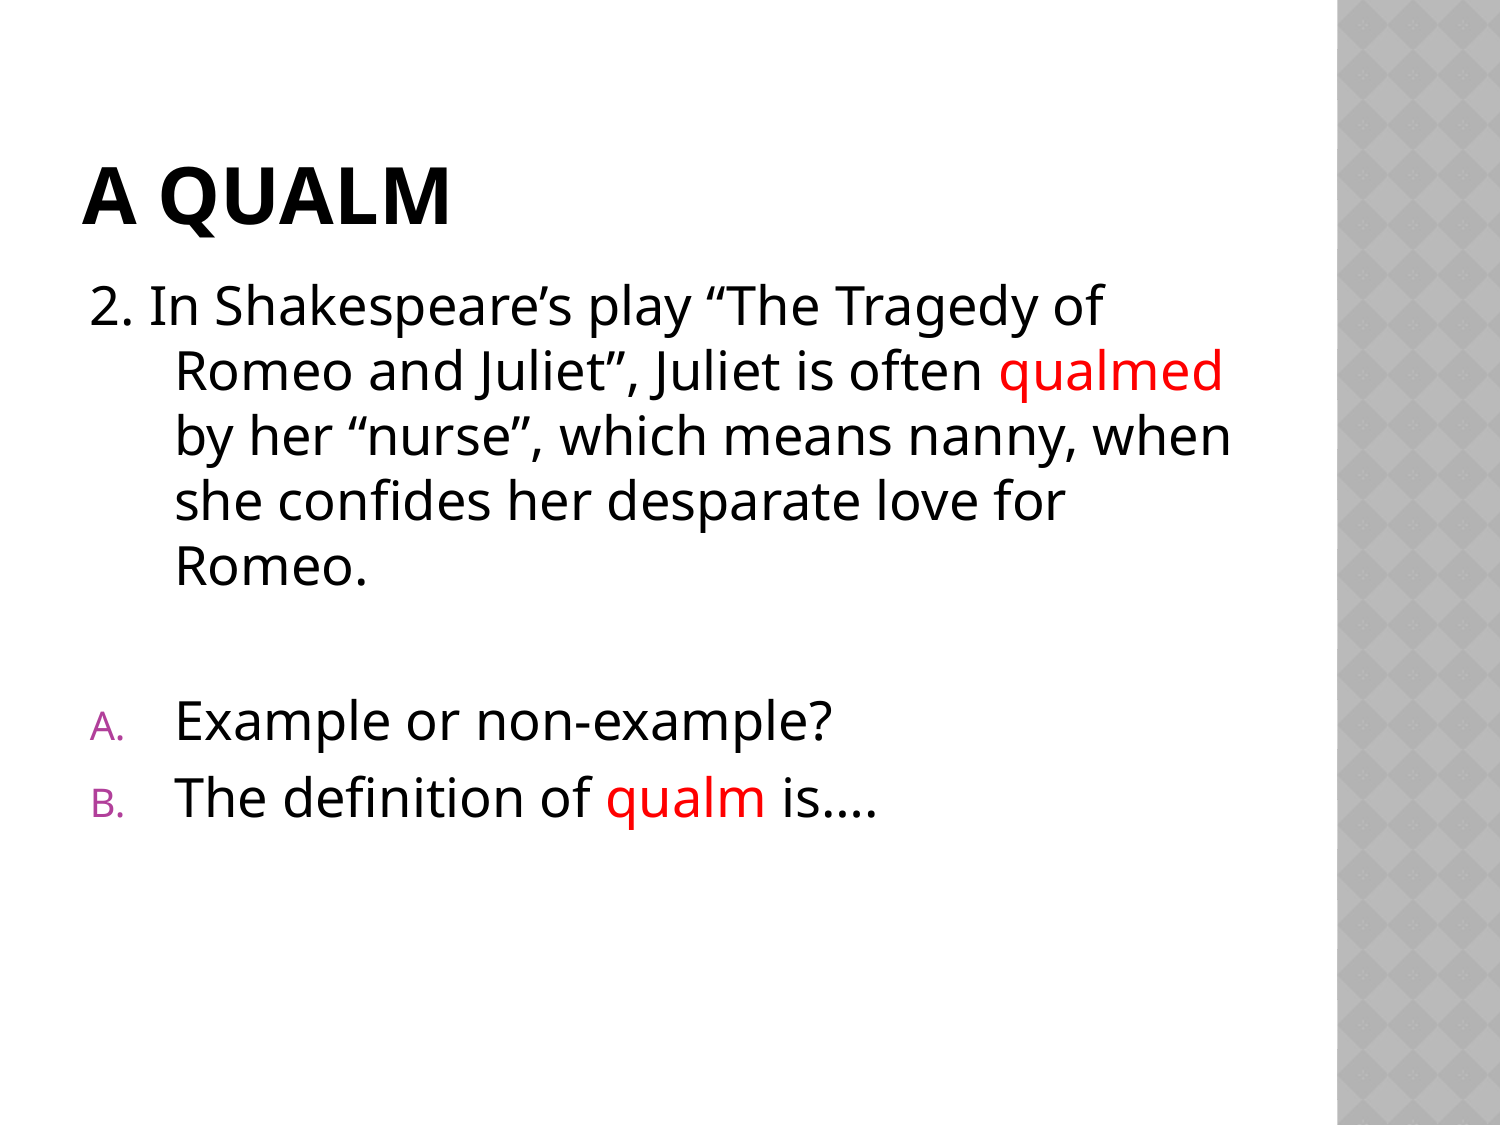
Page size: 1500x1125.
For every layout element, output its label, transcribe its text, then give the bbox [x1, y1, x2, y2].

list 2. In Shakespeare’s play “The Tragedy of Romeo and Juliet”, Juliet is often qualmed by her “nurse”, which means nanny, when she confides her desparate love for Romeo. Example or non-example? The definition of qualm is…. [75, 264, 1263, 1059]
title A Qualm [75, 52, 1263, 240]
